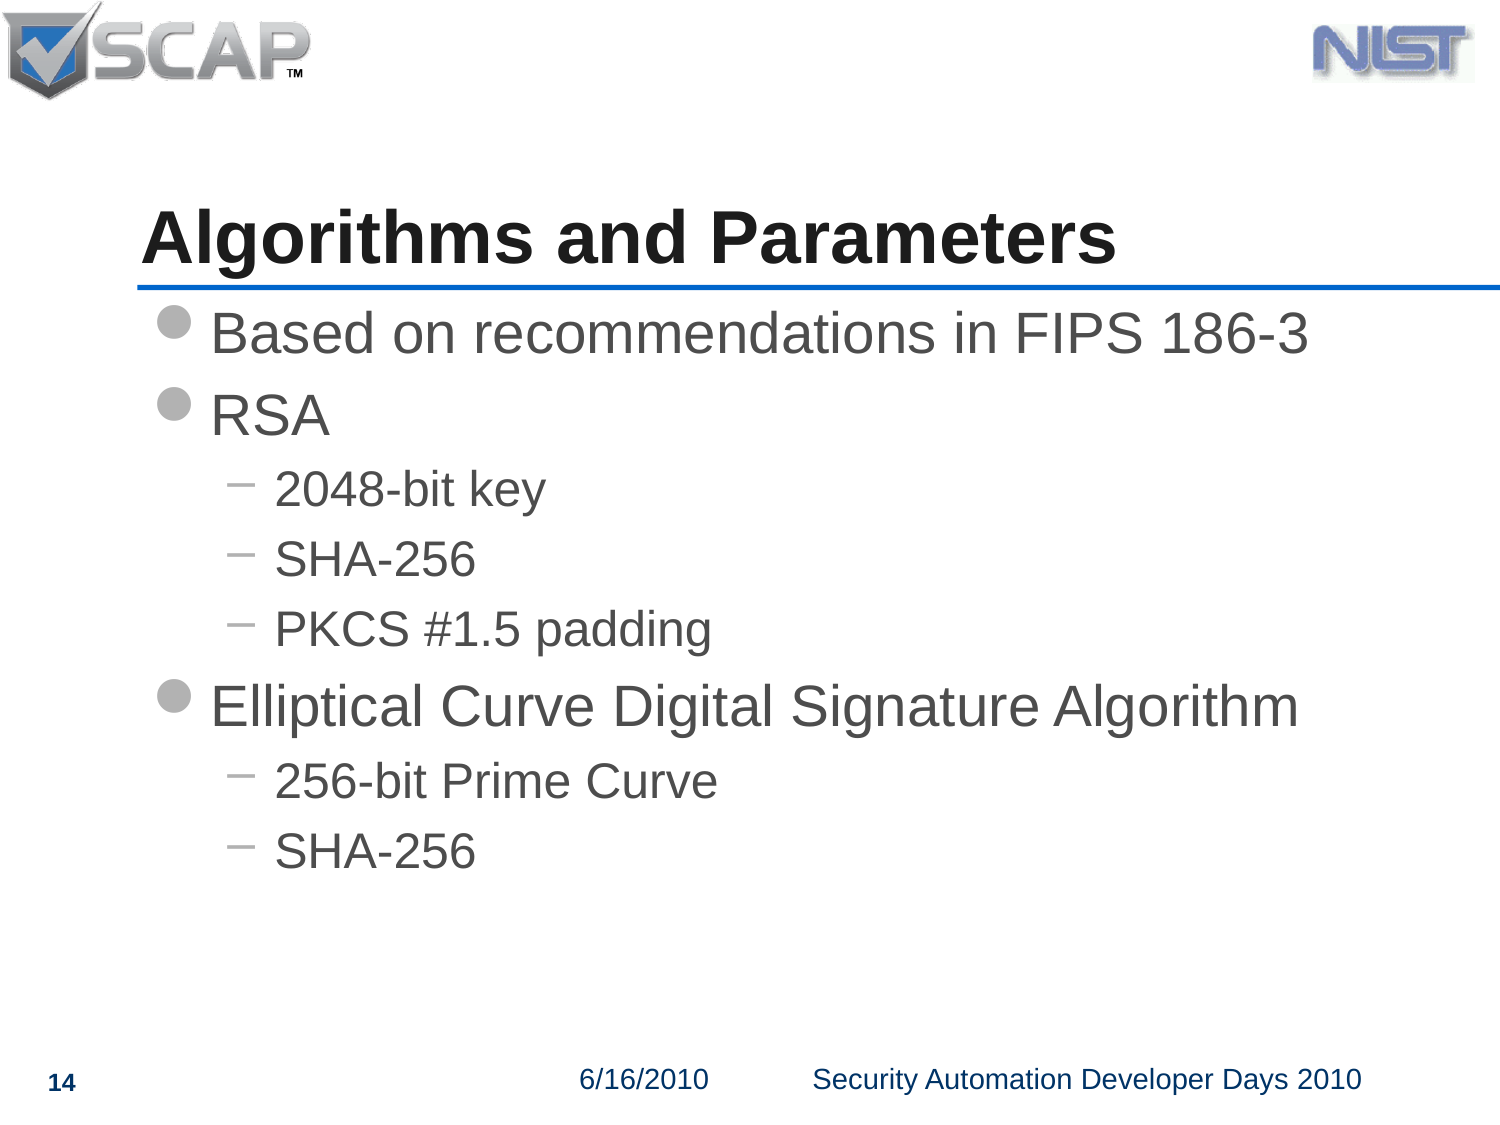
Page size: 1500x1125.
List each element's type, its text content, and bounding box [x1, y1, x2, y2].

title Algorithms and Parameters [124, 99, 1426, 288]
slide_number 14 [13, 1023, 111, 1105]
footer Security Automation Developer Days 2010 [749, 1024, 1426, 1104]
picture [1312, 24, 1475, 83]
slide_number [374, 1026, 725, 1104]
picture [0, 0, 313, 103]
list Based on recommendations in FIPS 186-3 RSA 2048-bit key SHA-256 PKCS #1.5 padding Elliptical Curve Digital Signature Algorithm 256-bit Prime Curve SHA-256 [137, 287, 1400, 1026]
